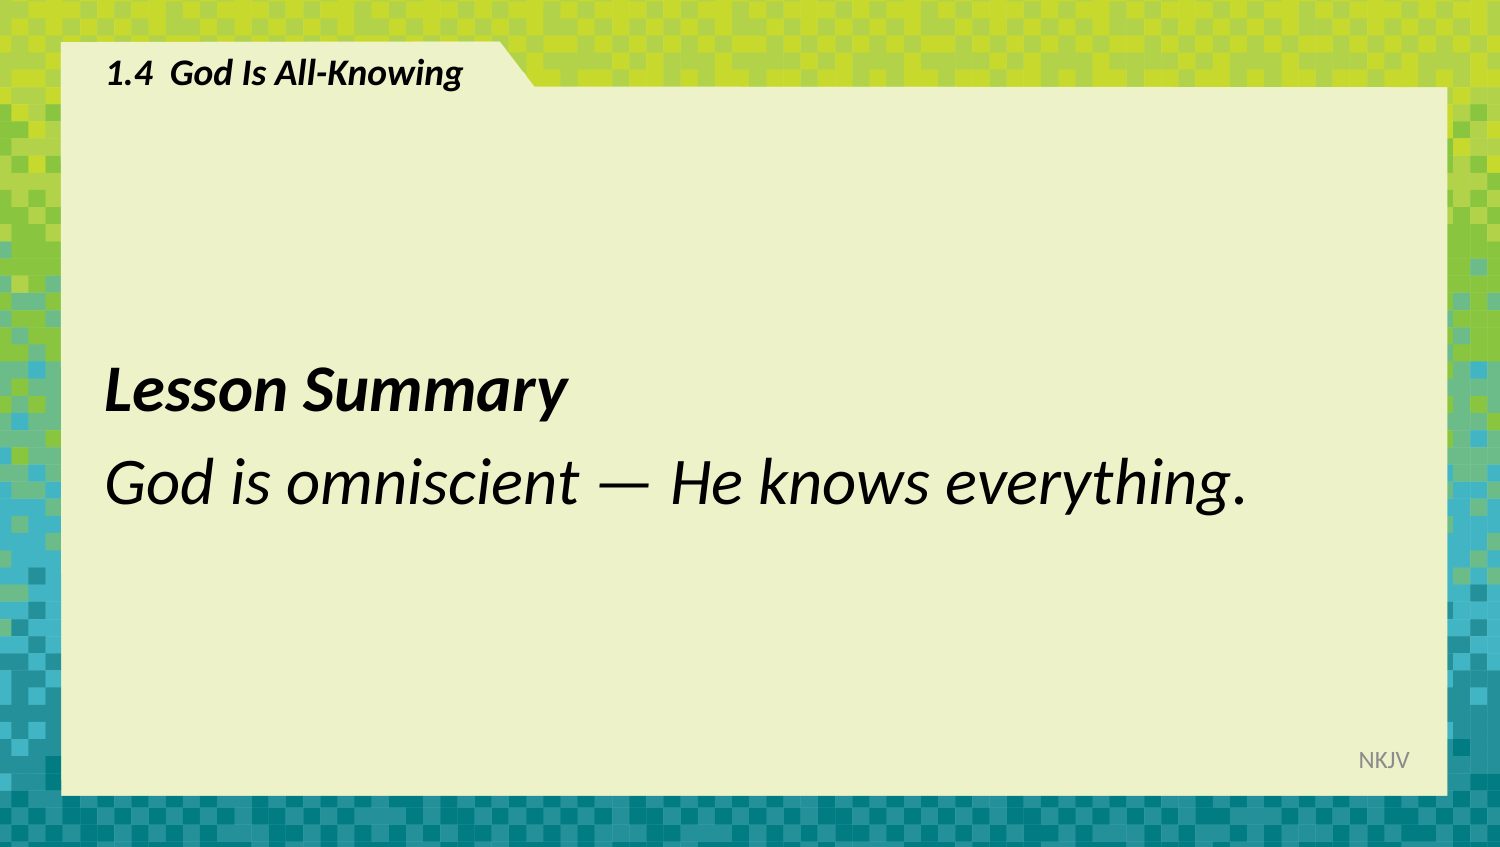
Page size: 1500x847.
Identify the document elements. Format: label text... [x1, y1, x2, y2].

footer NKJV [950, 736, 1425, 782]
title 1.4 God Is All-Knowing [89, 33, 1420, 108]
list Lesson Summary God is omniscient — He knows everything. [89, 141, 1403, 722]
picture [0, 0, 1500, 847]
